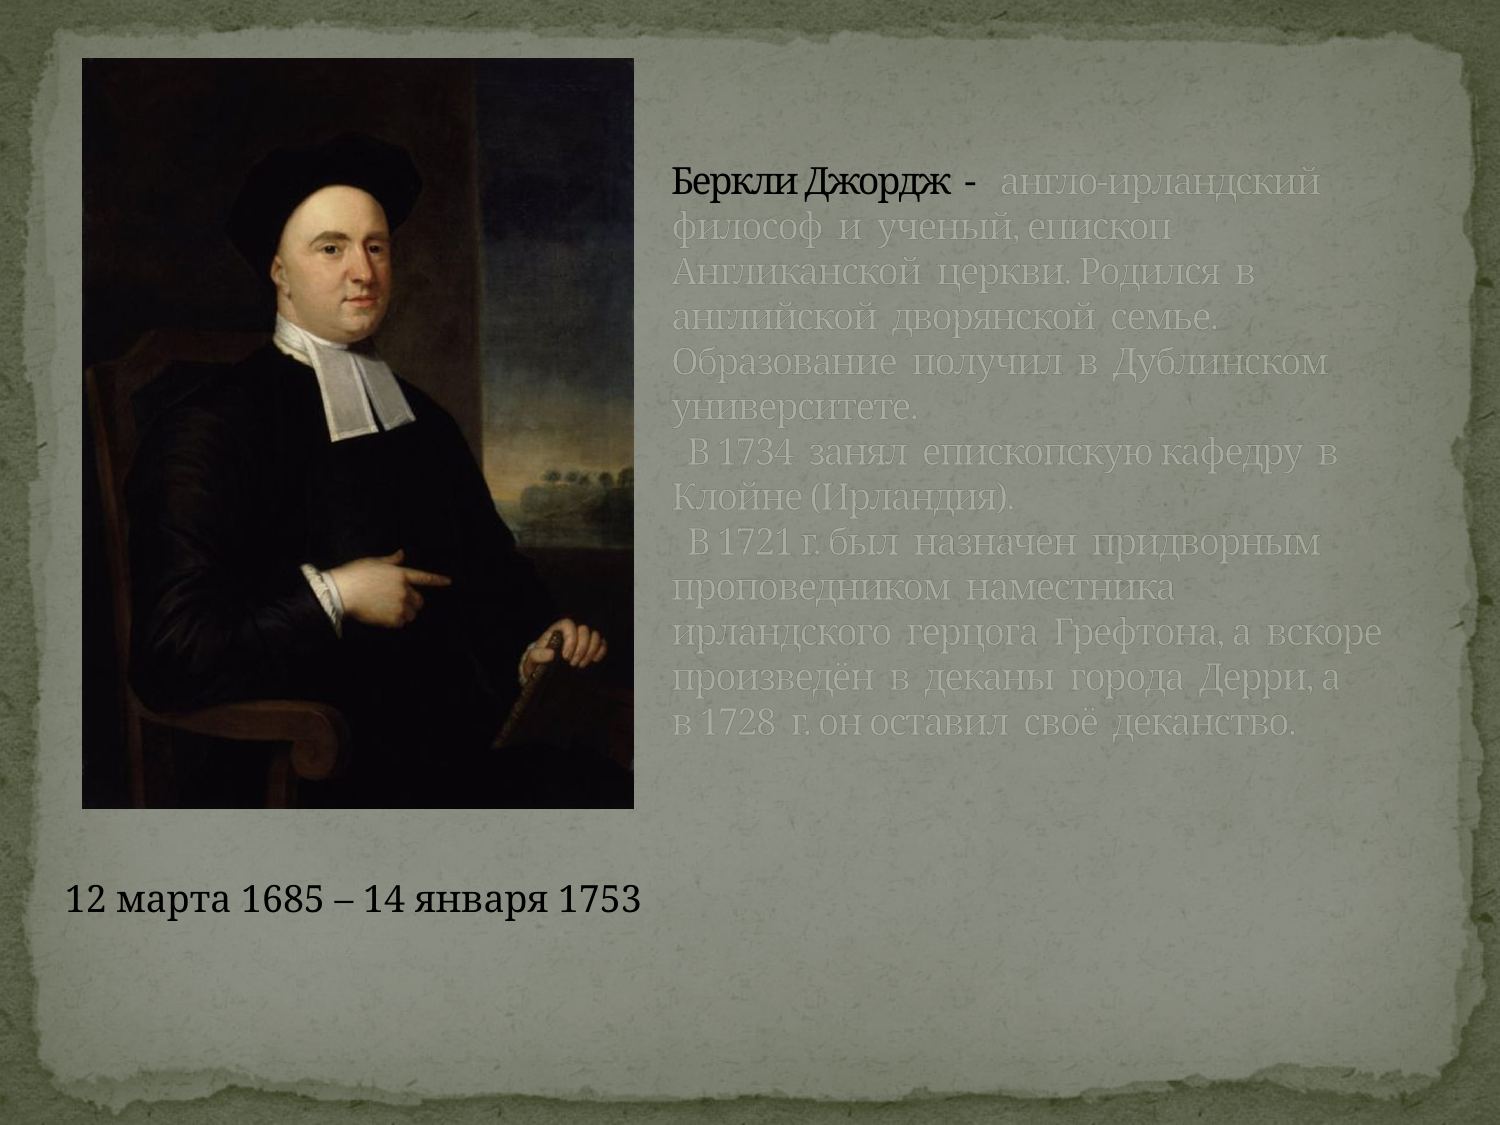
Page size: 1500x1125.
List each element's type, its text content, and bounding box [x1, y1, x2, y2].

title Беркли Джордж - англо-ирландский философ и ученый, епископ Англиканской церкви. Родился в английской дворянской семье. Образование получил в Дублинском университете. В 1734 занял епископскую кафедру в Клойне (Ирландия). В 1721 г. был назначен придворным проповедником наместника ирландского герцога Грефтона, а вскоре произведён в деканы города Дерри, а в 1728 г. он оставил своё деканство. [656, 117, 1407, 750]
text_box 12 марта 1685 – 14 января 1753 [50, 867, 658, 927]
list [84, 61, 634, 808]
